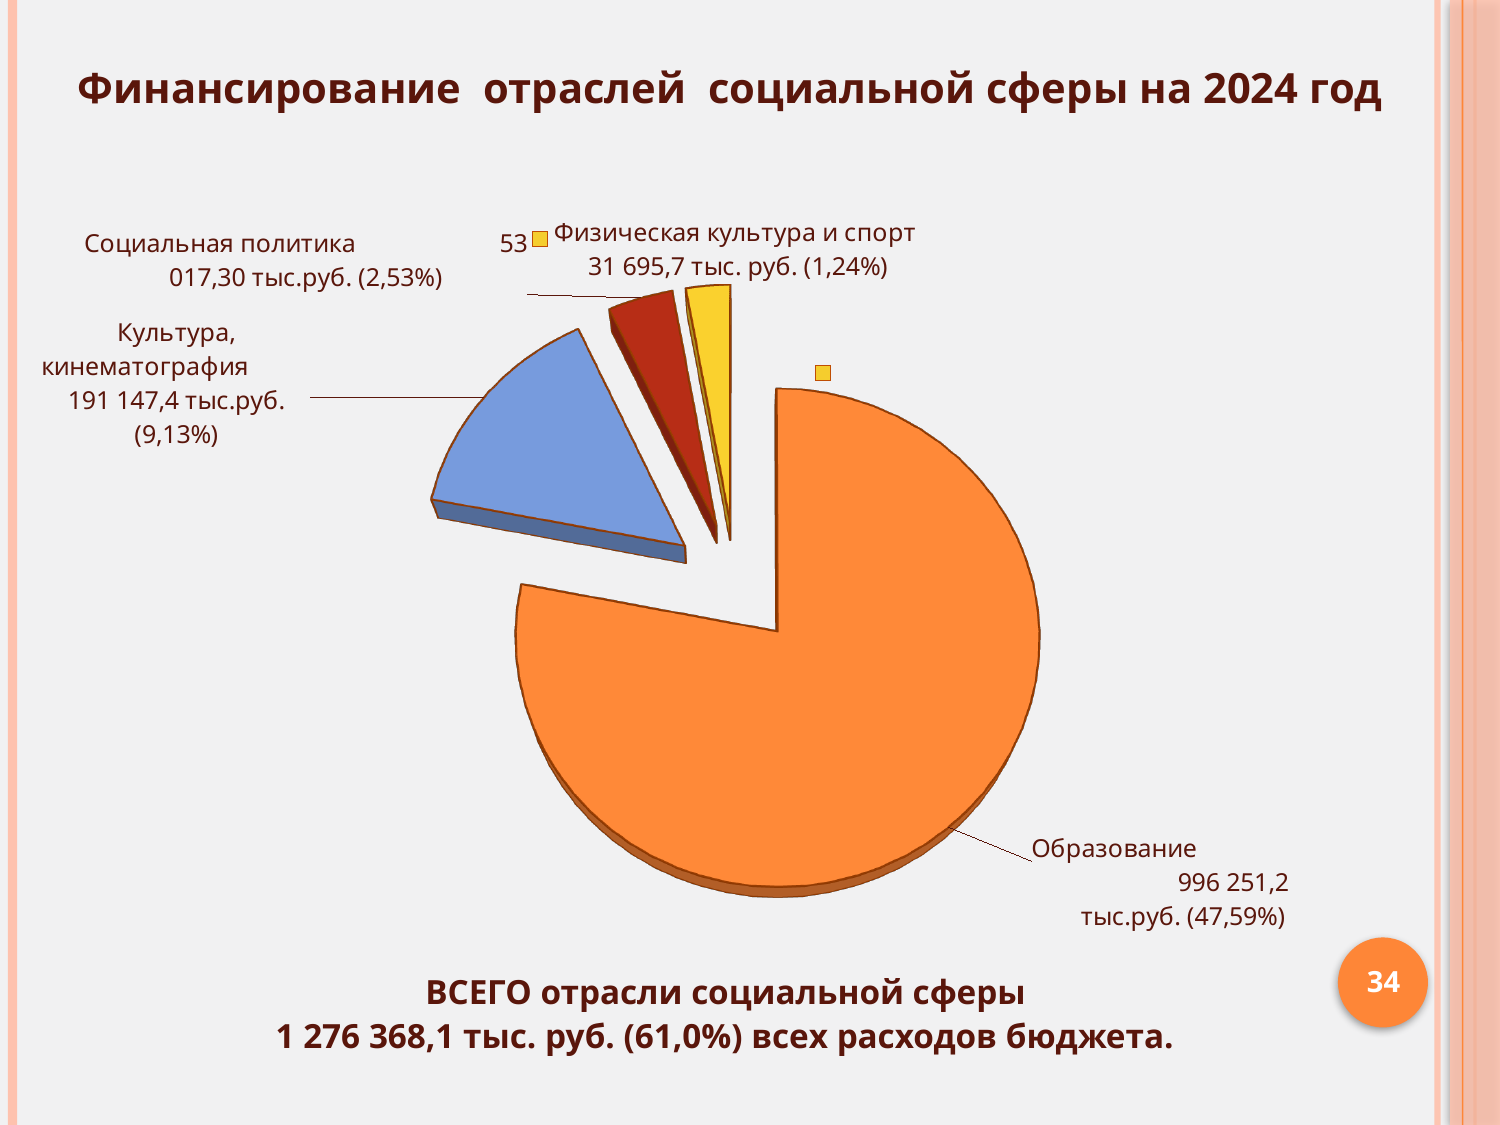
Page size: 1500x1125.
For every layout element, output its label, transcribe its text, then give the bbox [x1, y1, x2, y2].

slide_number 34 [1333, 940, 1434, 1027]
text_box ВСЕГО отрасли социальной сферы 1 276 368,1 тыс. руб. (61,0%) всех расходов бюджета. [41, 964, 1412, 1064]
text_box Финансирование отраслей социальной сферы на 2024 год [29, 54, 1424, 120]
chart [40, 160, 1413, 941]
